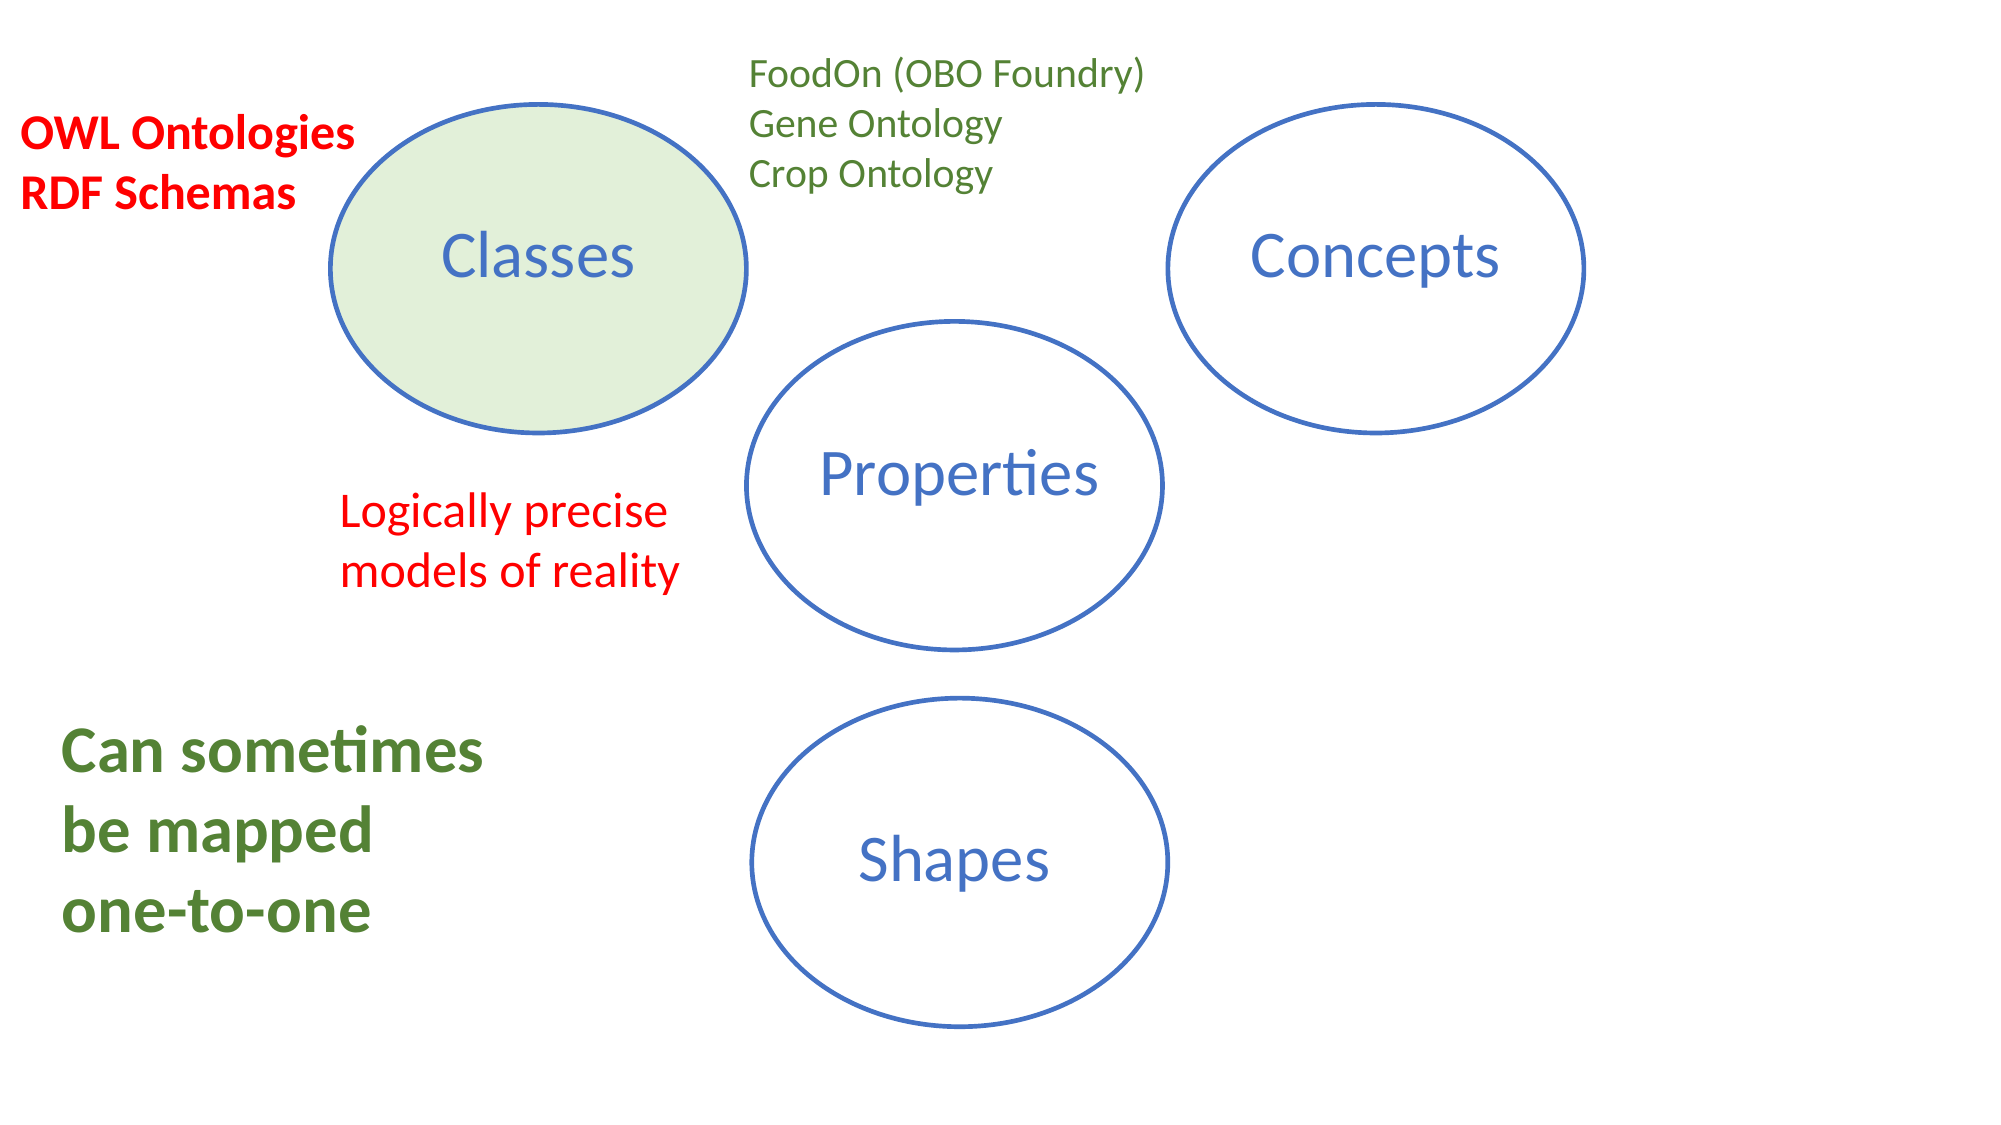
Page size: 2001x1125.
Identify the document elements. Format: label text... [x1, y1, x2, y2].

text_box [329, 103, 748, 435]
text_box Classes [426, 203, 651, 299]
text_box Concepts [1235, 203, 1516, 299]
text_box FoodOn (OBO Foundry) Gene Ontology Crop Ontology [734, 38, 1162, 203]
text_box Logically precise models of reality [324, 469, 696, 605]
text_box [750, 697, 1169, 1028]
text_box [1166, 103, 1585, 435]
text_box [745, 320, 1164, 651]
text_box Shapes [843, 807, 1066, 903]
text_box OWL Ontologies RDF Schemas [5, 92, 371, 228]
text_box Properties [804, 421, 1115, 517]
text_box Can sometimes be mapped one-to-one [47, 698, 515, 953]
